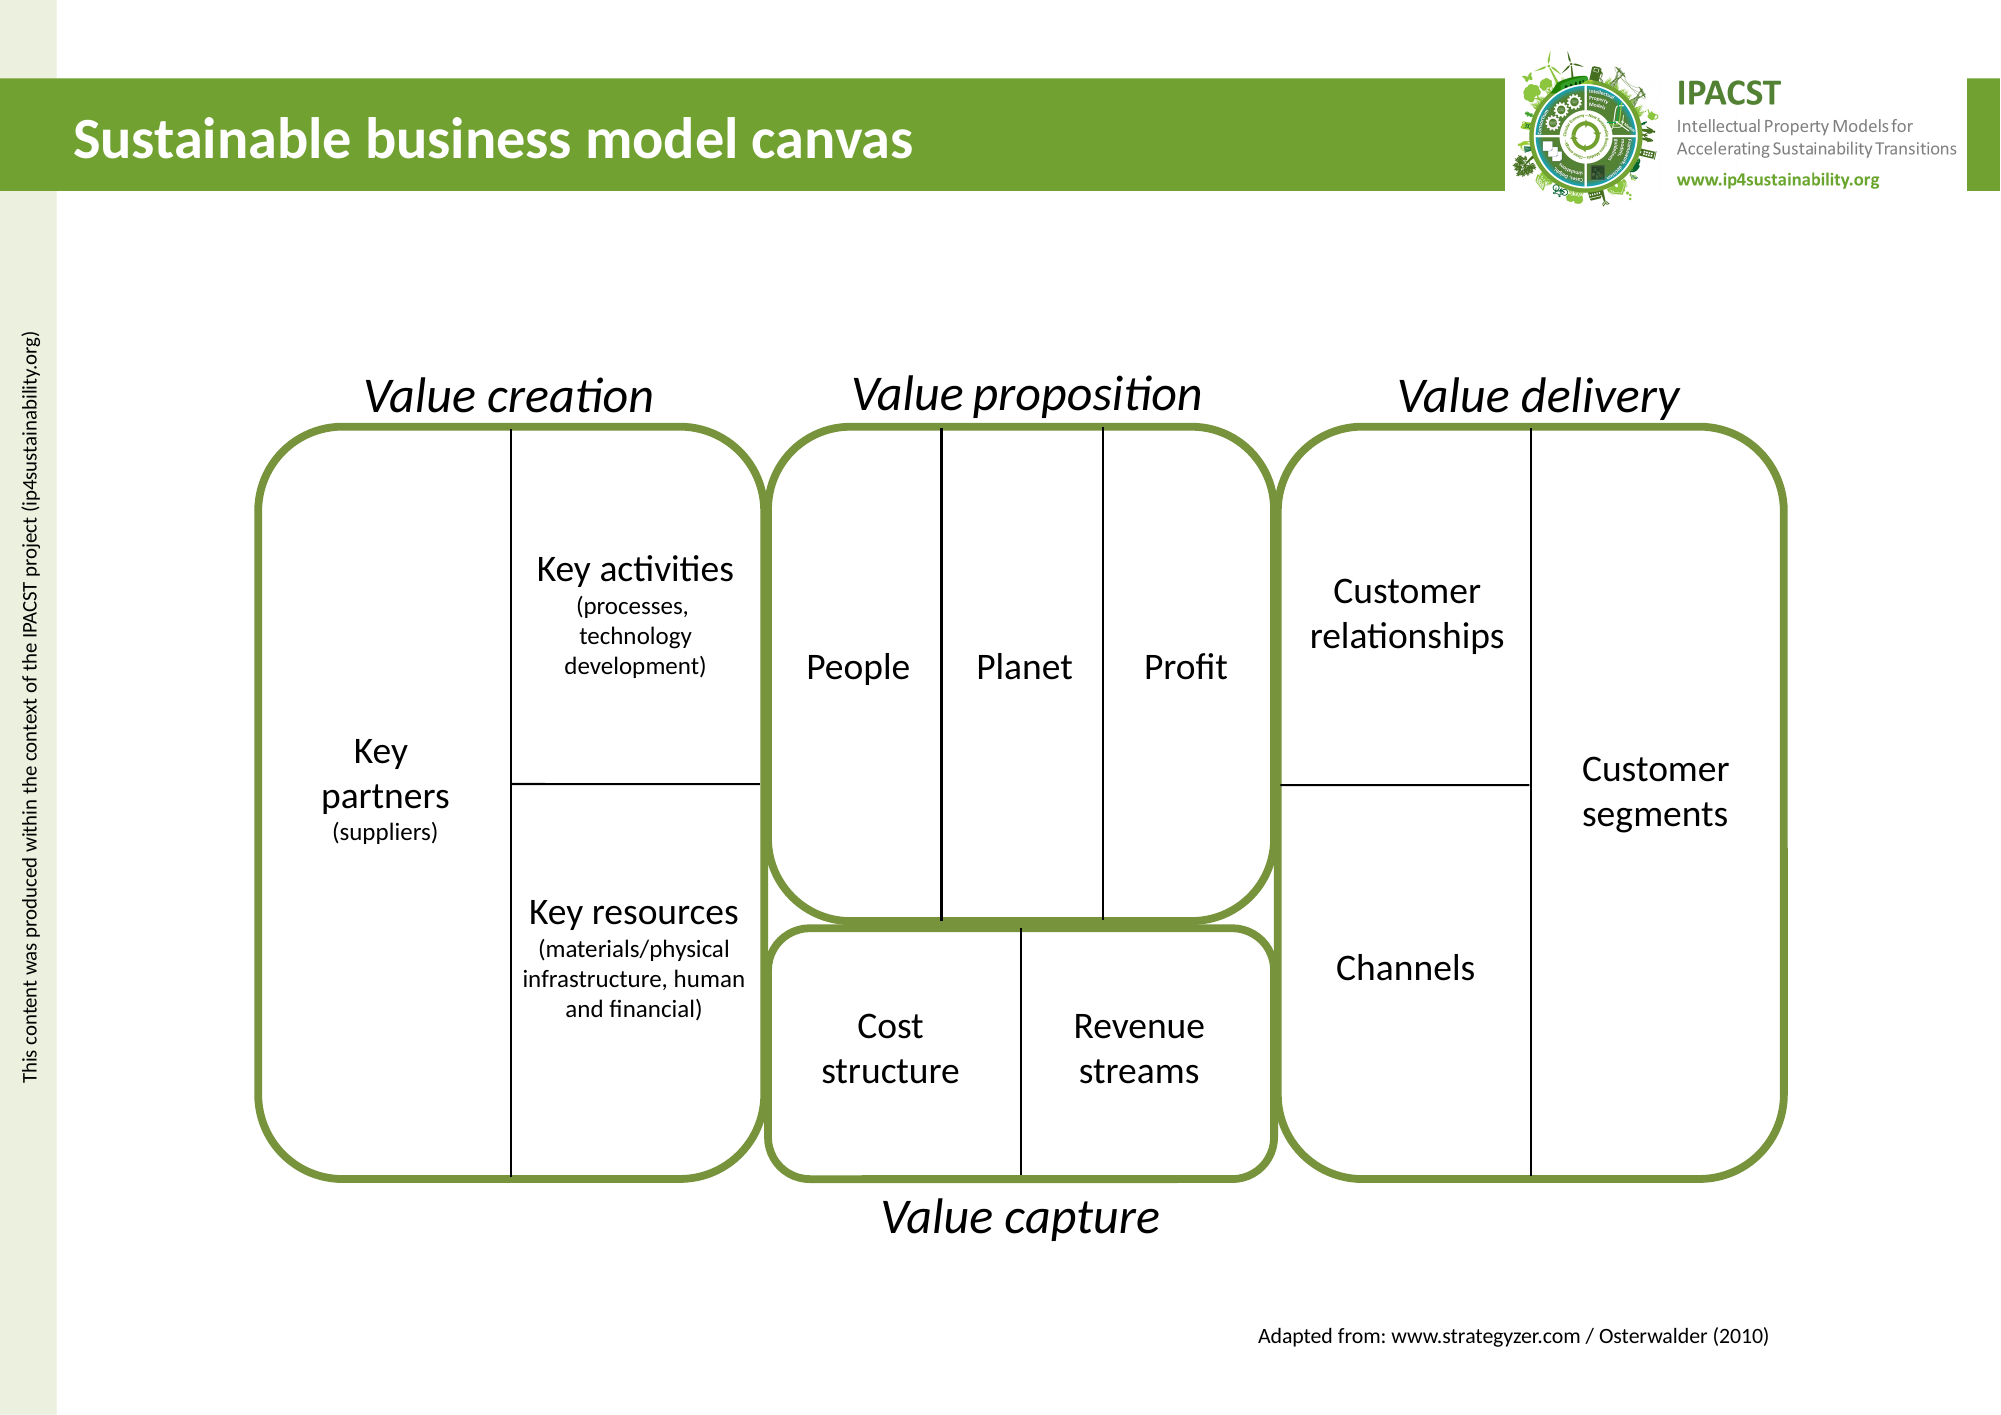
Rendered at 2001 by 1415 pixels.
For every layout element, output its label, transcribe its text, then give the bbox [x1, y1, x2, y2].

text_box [258, 353, 1856, 1252]
text_box Adapted from: www.strategyzer.com / Osterwalder (2010) [1243, 1314, 2000, 1356]
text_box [0, 43, 2000, 216]
